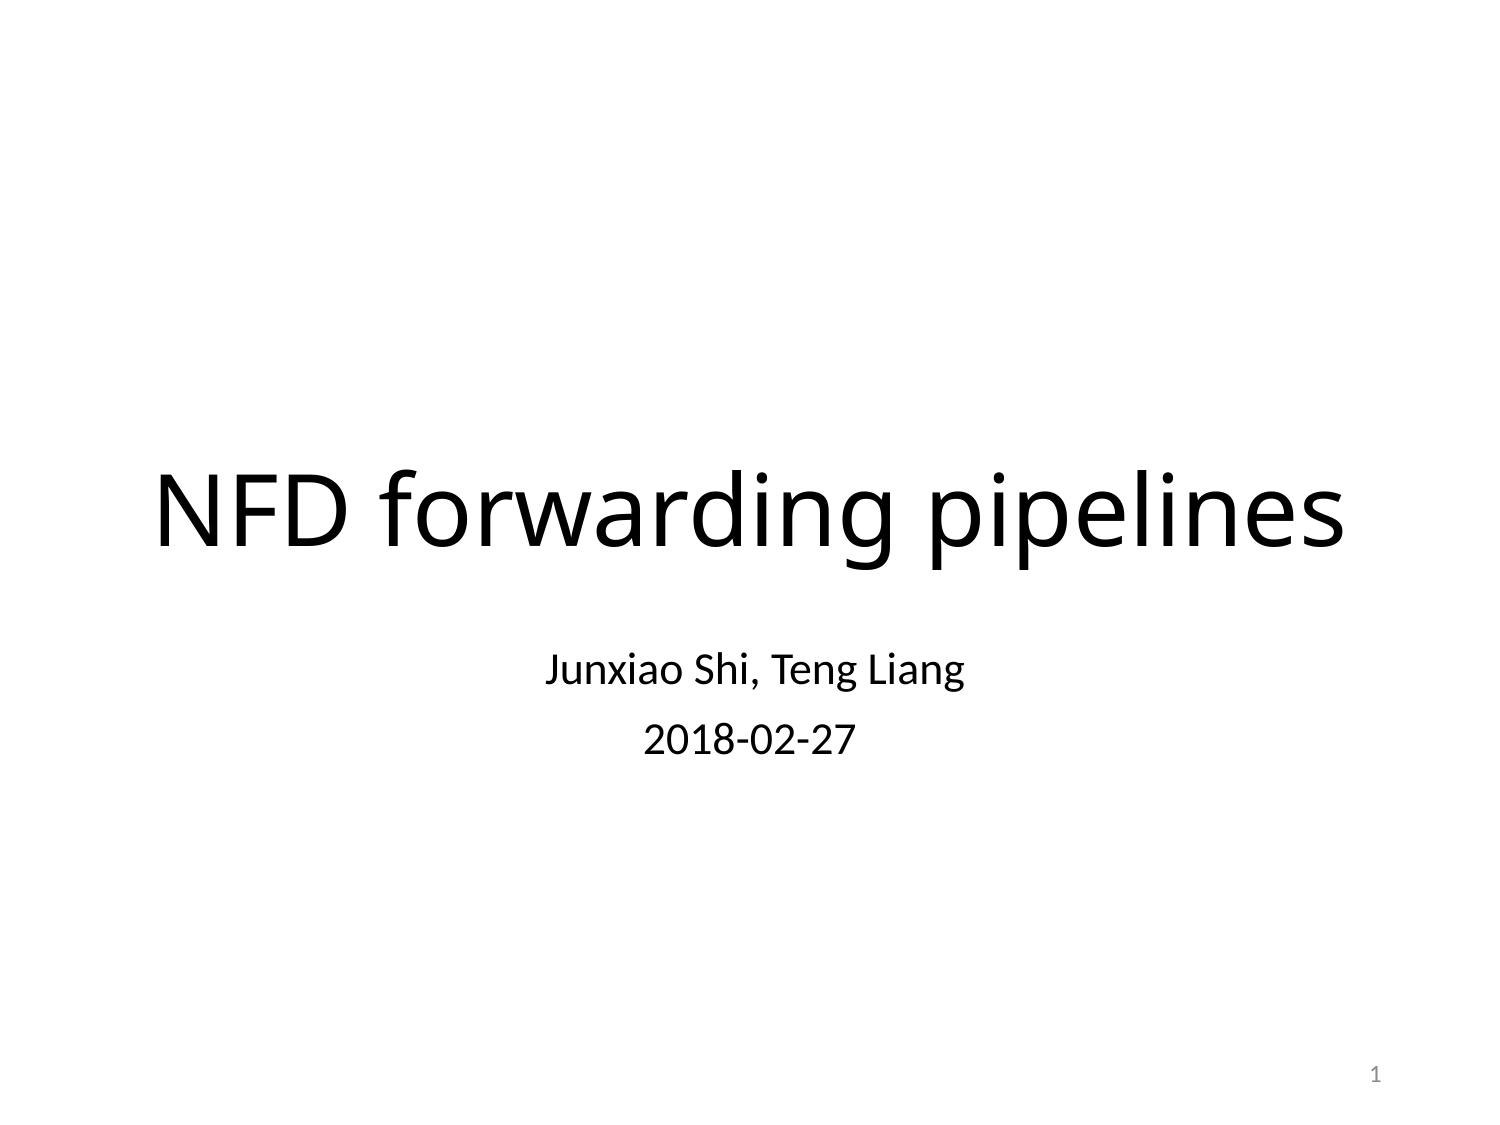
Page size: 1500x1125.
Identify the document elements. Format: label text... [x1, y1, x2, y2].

subtitle Junxiao Shi, Teng Liang 2018-02-27 [187, 637, 1313, 910]
slide_number 1 [1059, 1042, 1397, 1103]
title NFD forwarding pipelines [112, 184, 1388, 576]
